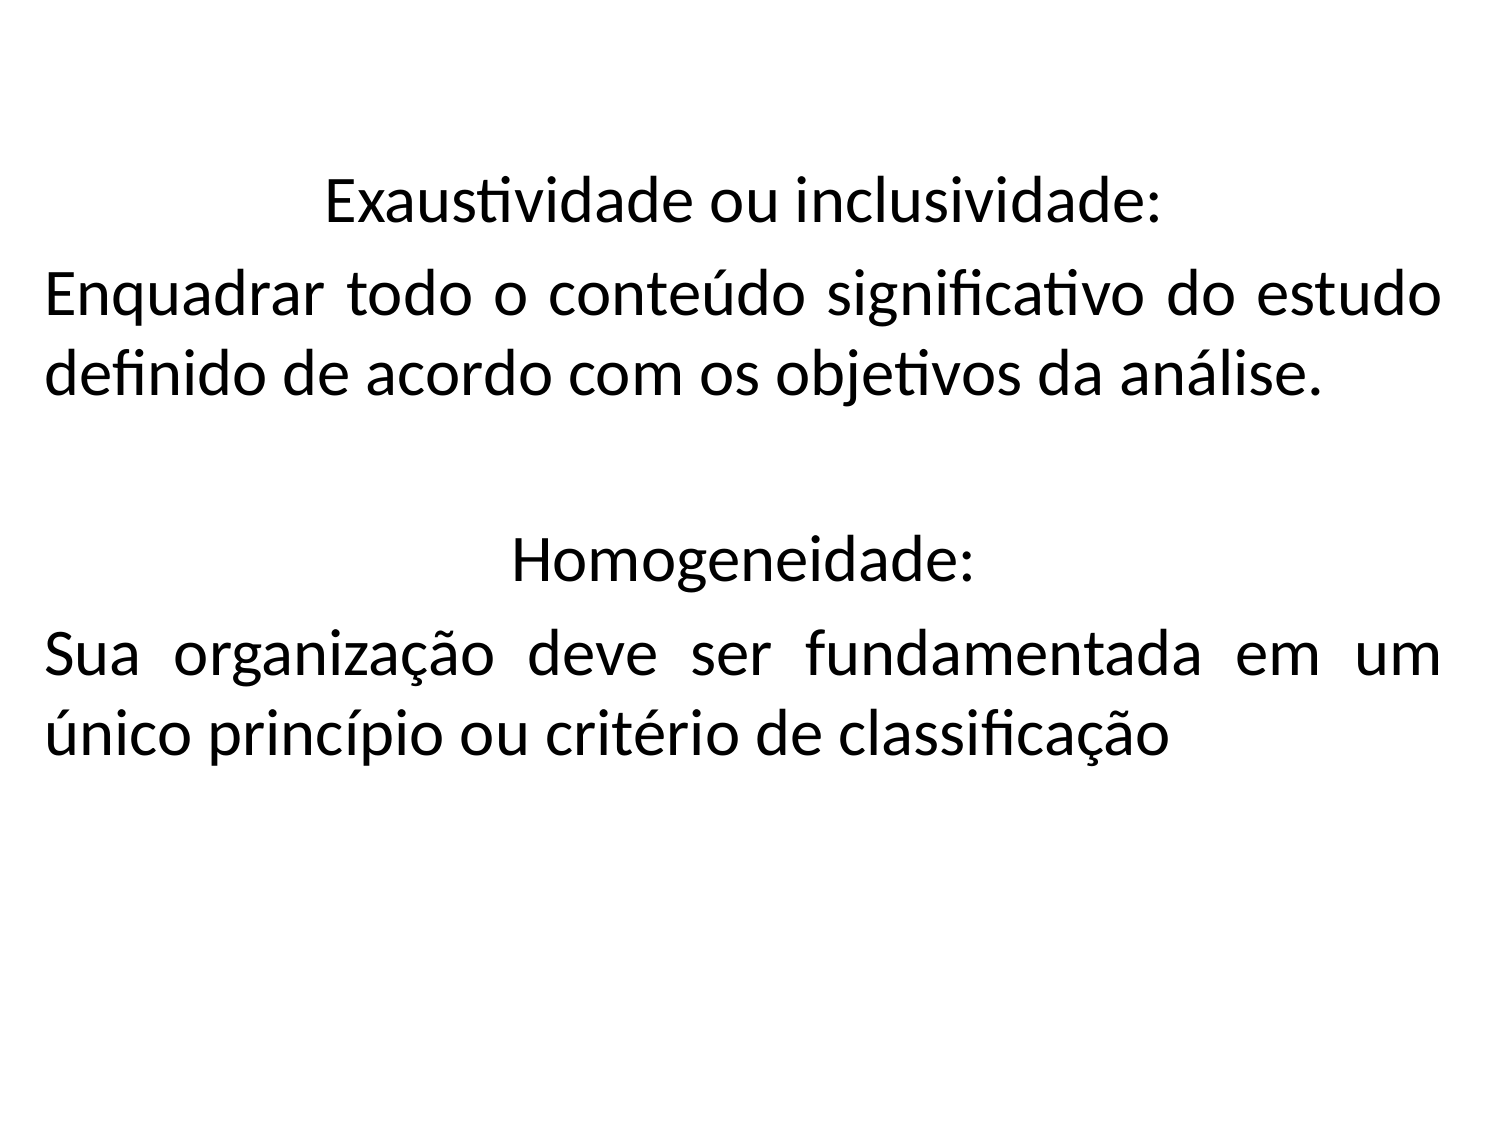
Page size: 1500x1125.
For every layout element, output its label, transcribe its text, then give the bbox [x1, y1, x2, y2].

list Exaustividade ou inclusividade: Enquadrar todo o conteúdo significativo do estudo definido de acordo com os objetivos da análise. Homogeneidade: Sua organização deve ser fundamentada em um único princípio ou critério de classificação [29, 54, 1459, 1071]
